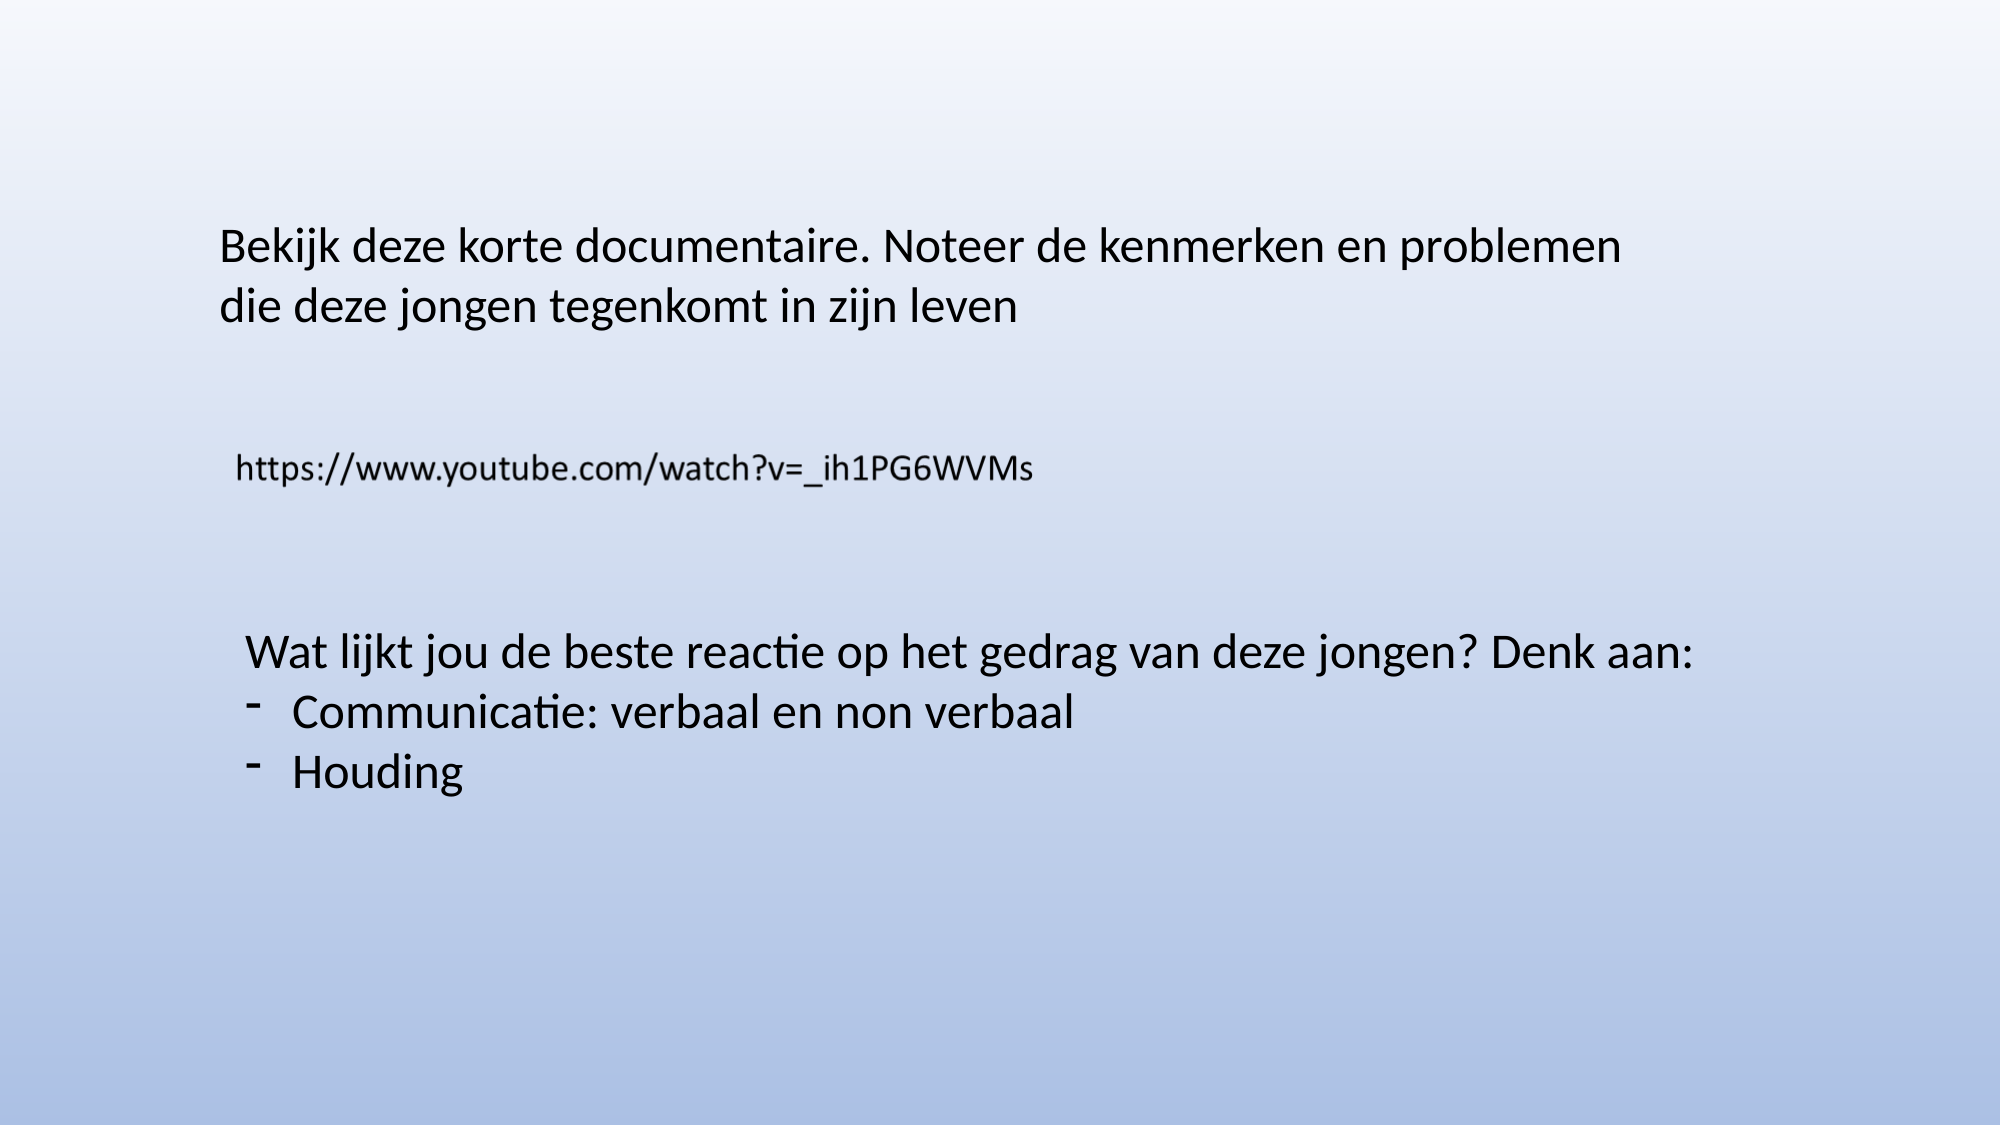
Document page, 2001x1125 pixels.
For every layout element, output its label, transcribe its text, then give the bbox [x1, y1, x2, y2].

text_box Wat lijkt jou de beste reactie op het gedrag van deze jongen? Denk aan: Communicatie: verbaal en non verbaal Houding [230, 611, 1710, 807]
picture [211, 431, 1056, 514]
text_box Bekijk deze korte documentaire. Noteer de kenmerken en problemen die deze jongen tegenkomt in zijn leven [204, 204, 1638, 340]
